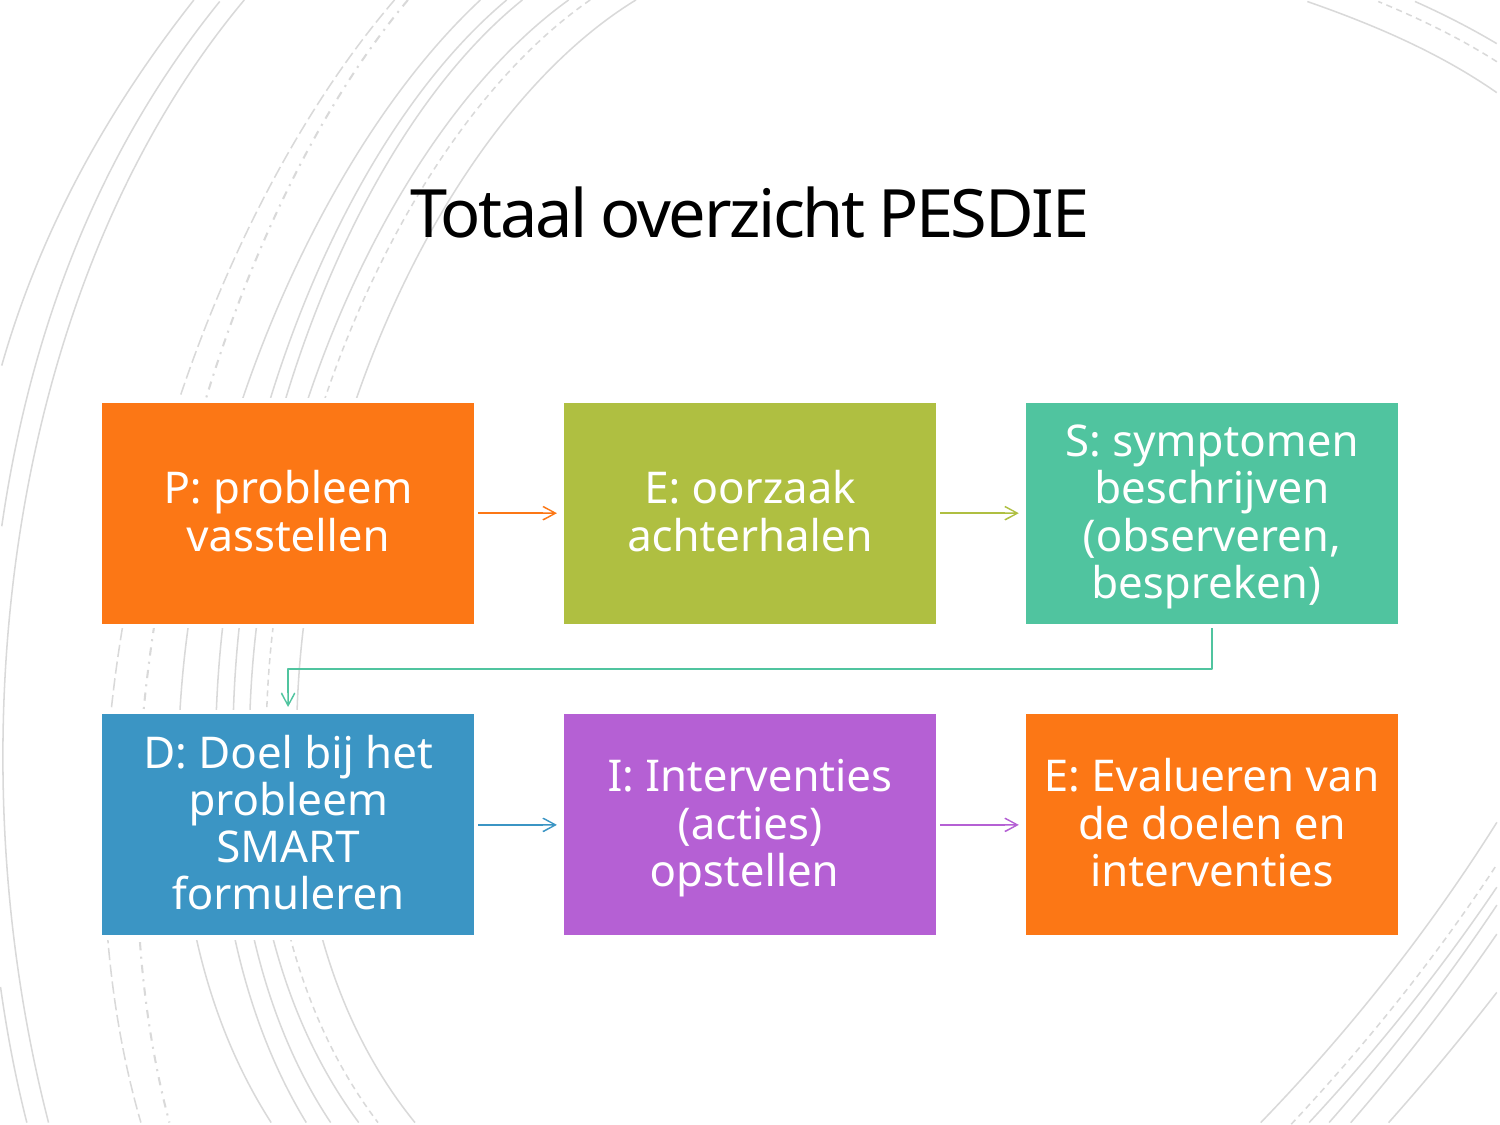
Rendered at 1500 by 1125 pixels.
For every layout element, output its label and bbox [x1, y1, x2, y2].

text_box [0, 0, 1498, 1125]
list [99, 326, 1401, 1012]
